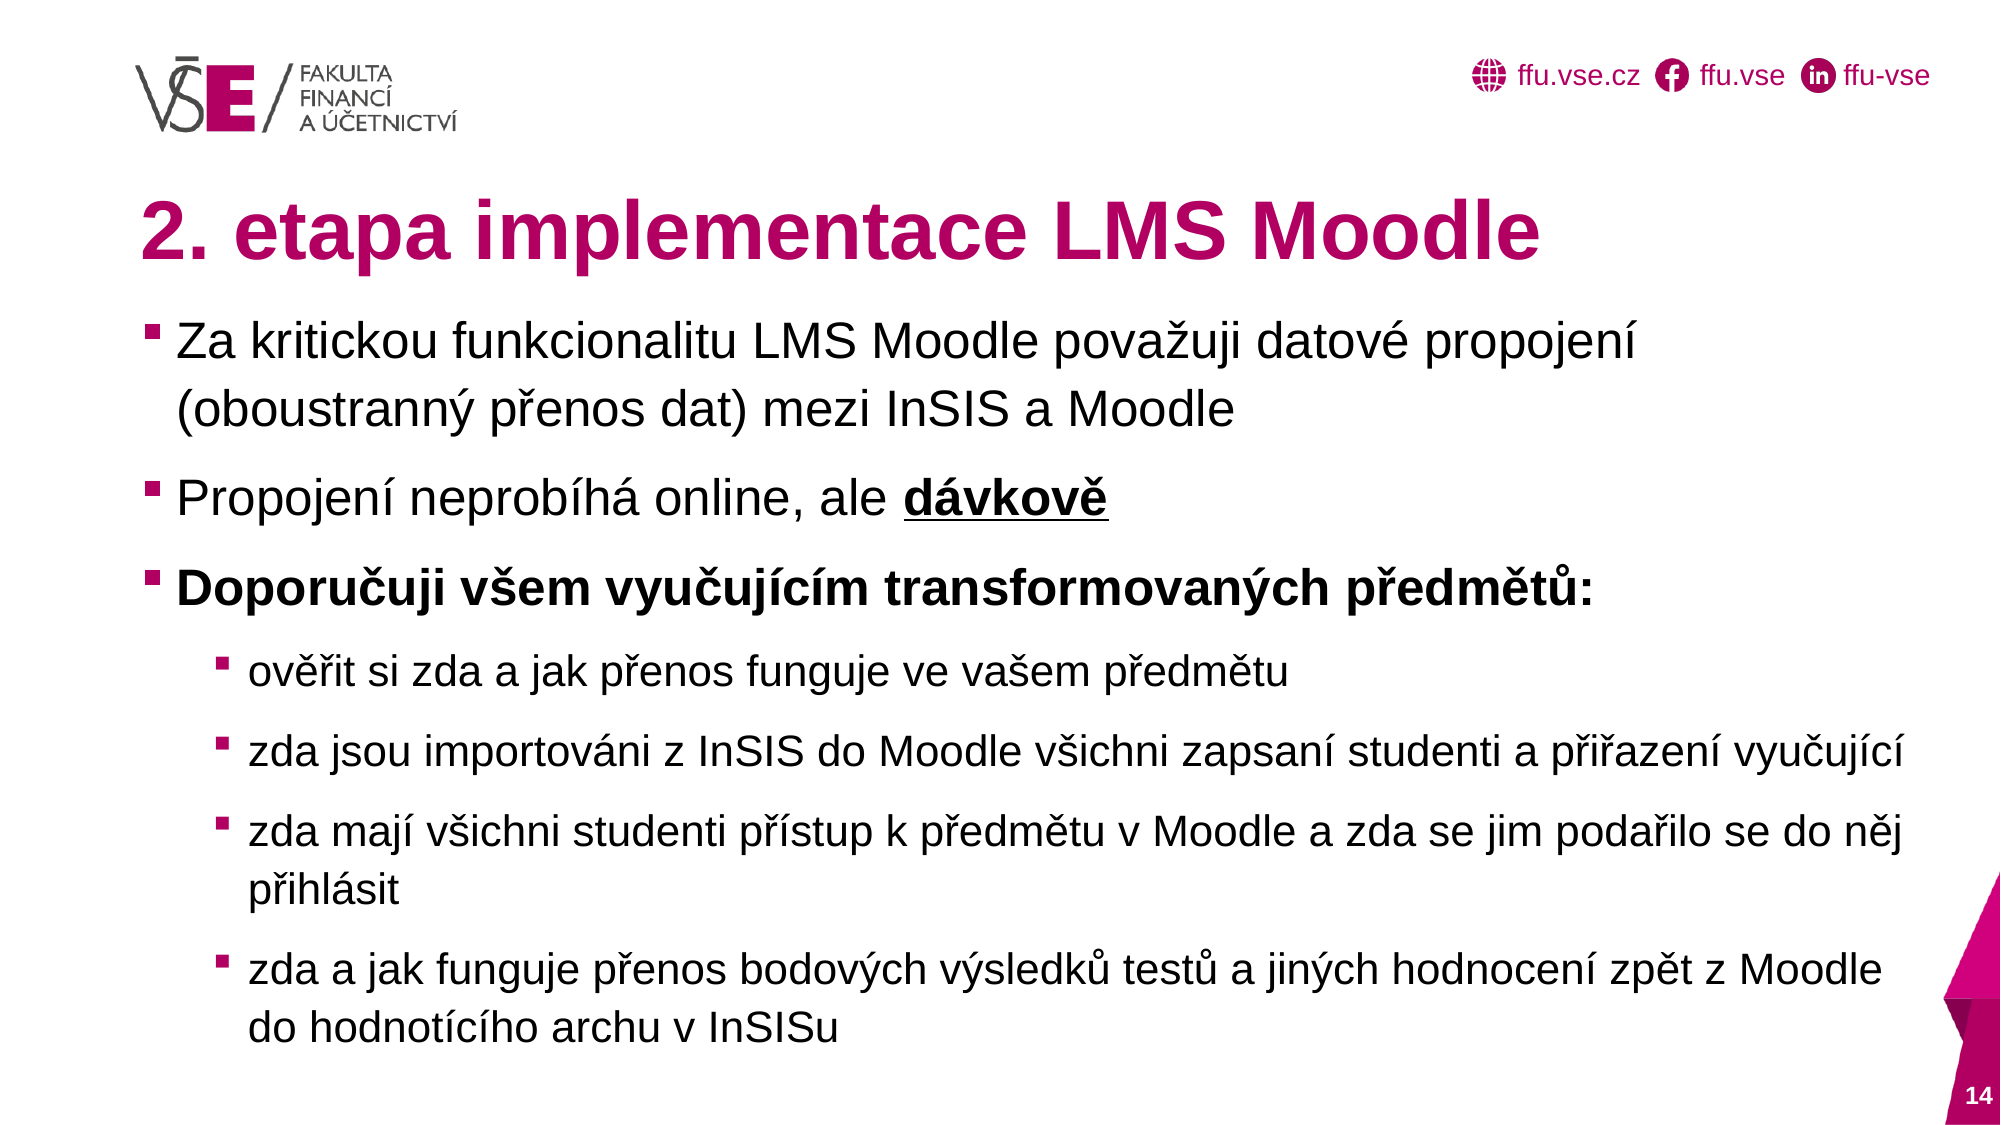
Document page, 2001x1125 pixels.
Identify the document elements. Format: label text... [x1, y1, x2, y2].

picture [0, 0, 2000, 1125]
title 2. etapa implementace LMS Moodle [125, 180, 1934, 293]
list Za kritickou funkcionalitu LMS Moodle považuji datové propojení (oboustranný přenos dat) mezi InSIS a Moodle Propojení neprobíhá online, ale dávkově Doporučuji všem vyučujícím transformovaných předmětů: ověřit si zda a jak přenos funguje ve vašem předmětu zda jsou importováni z InSIS do Moodle všichni zapsaní studenti a přiřazení vyučující zda mají všichni studenti přístup k předmětu v Moodle a zda se jim podařilo se do něj přihlásit zda a jak funguje přenos bodových výsledků testů a jiných hodnocení zpět z Moodle do hodnotícího archu v InSISu [125, 293, 1934, 1118]
